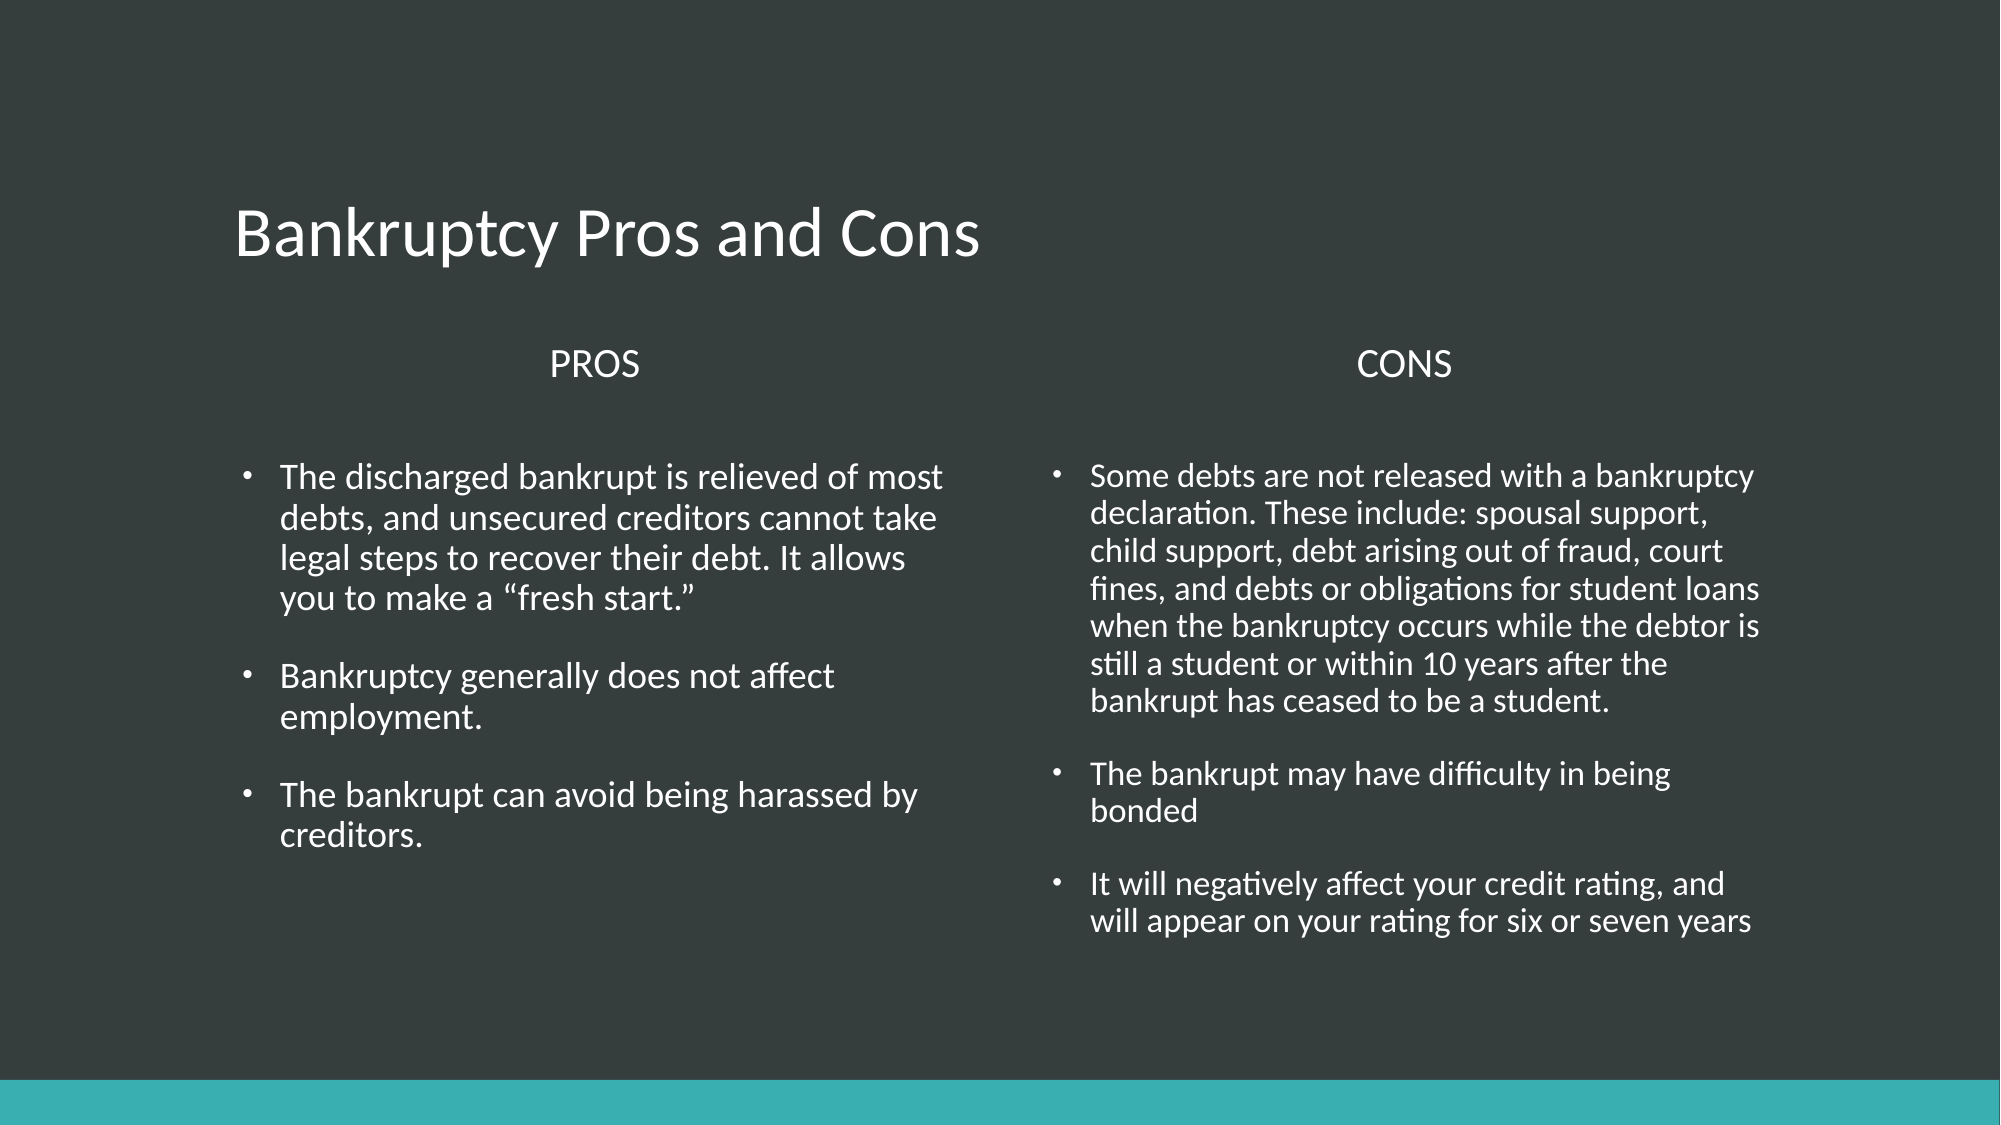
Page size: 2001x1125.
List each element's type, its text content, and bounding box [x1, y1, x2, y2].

list The discharged bankrupt is relieved of most debts, and unsecured creditors cannot take legal steps to recover their debt. It allows you to make a “fresh start.” Bankruptcy generally does not affect employment. The bankrupt can avoid being harassed by creditors. [219, 449, 970, 990]
list Cons [1029, 301, 1780, 428]
list Some debts are not released with a bankruptcy declaration. These include: spousal support, child support, debt arising out of fraud, court fines, and debts or obligations for student loans when the bankruptcy occurs while the debtor is still a student or within 10 years after the bankrupt has ceased to be a student. The bankrupt may have difficulty in being bonded It will negatively affect your credit rating, and will appear on your rating for six or seven years [1029, 449, 1780, 990]
list Pros [219, 301, 970, 428]
title Bankruptcy Pros and Cons [219, 76, 1780, 279]
